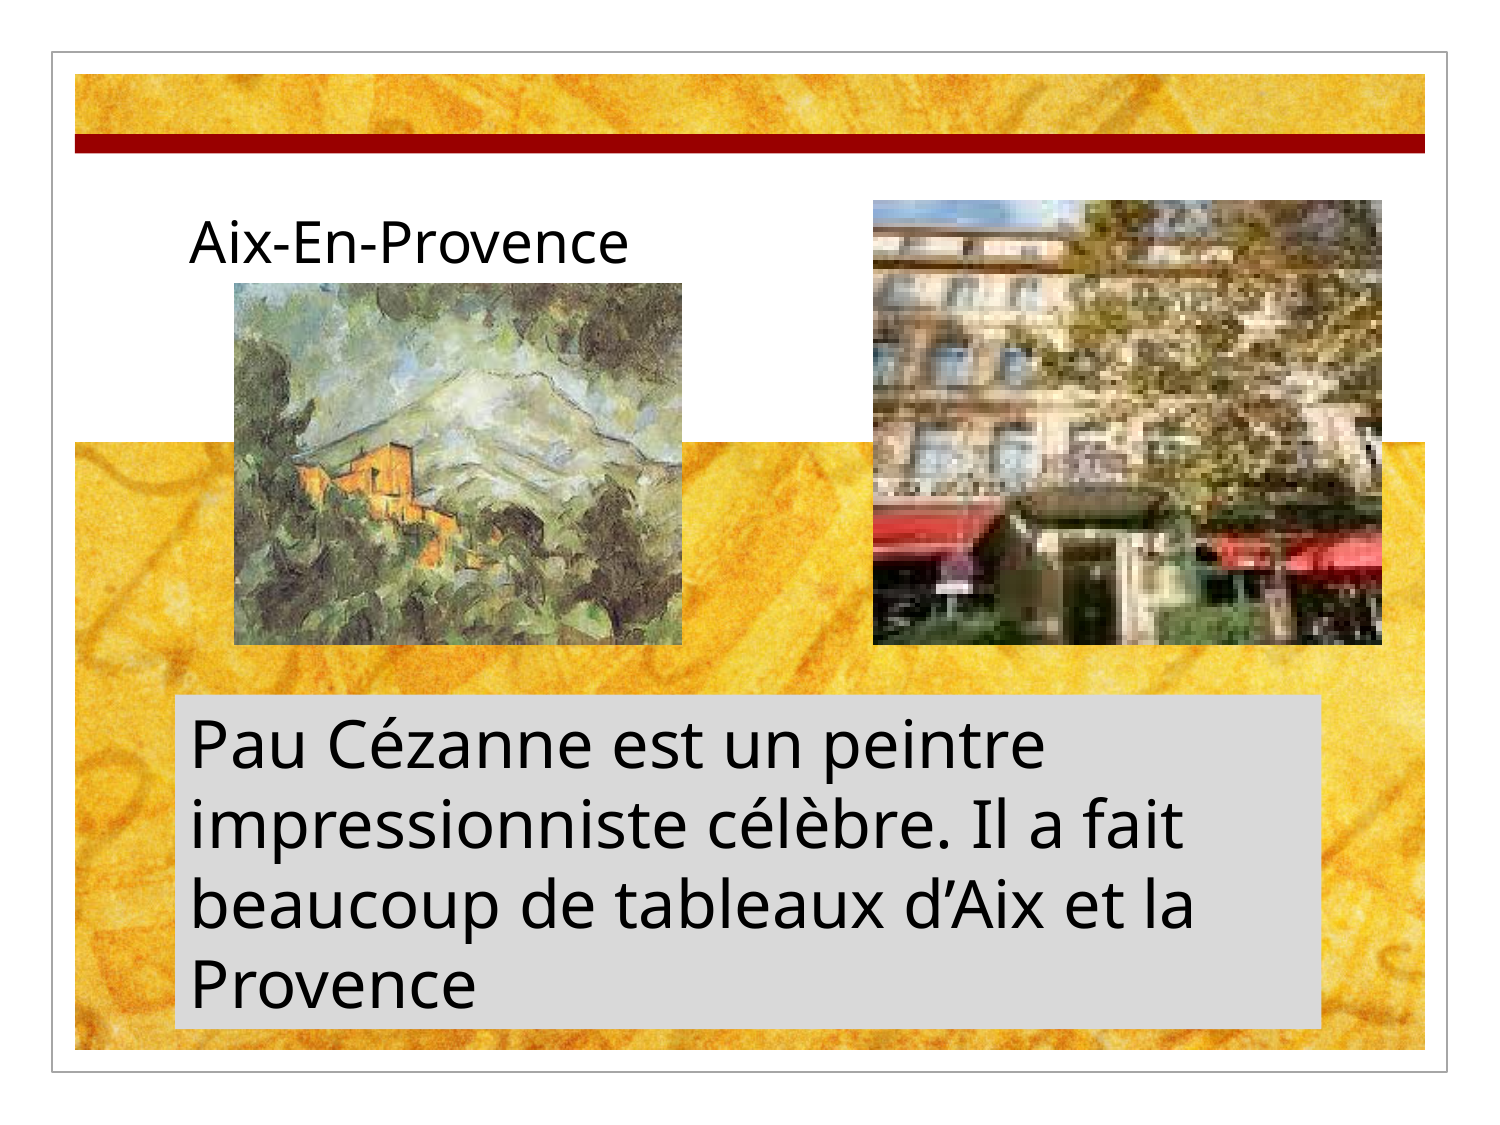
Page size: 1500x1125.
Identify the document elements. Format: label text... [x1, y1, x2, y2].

picture [75, 74, 1425, 134]
text_box Aix-En-Provence [175, 197, 1322, 283]
text_box Pau Cézanne est un peintre impressionniste célèbre. Il a fait beaucoup de tableaux d’Aix et la Provence [175, 694, 1322, 1030]
picture [75, 199, 1425, 1050]
